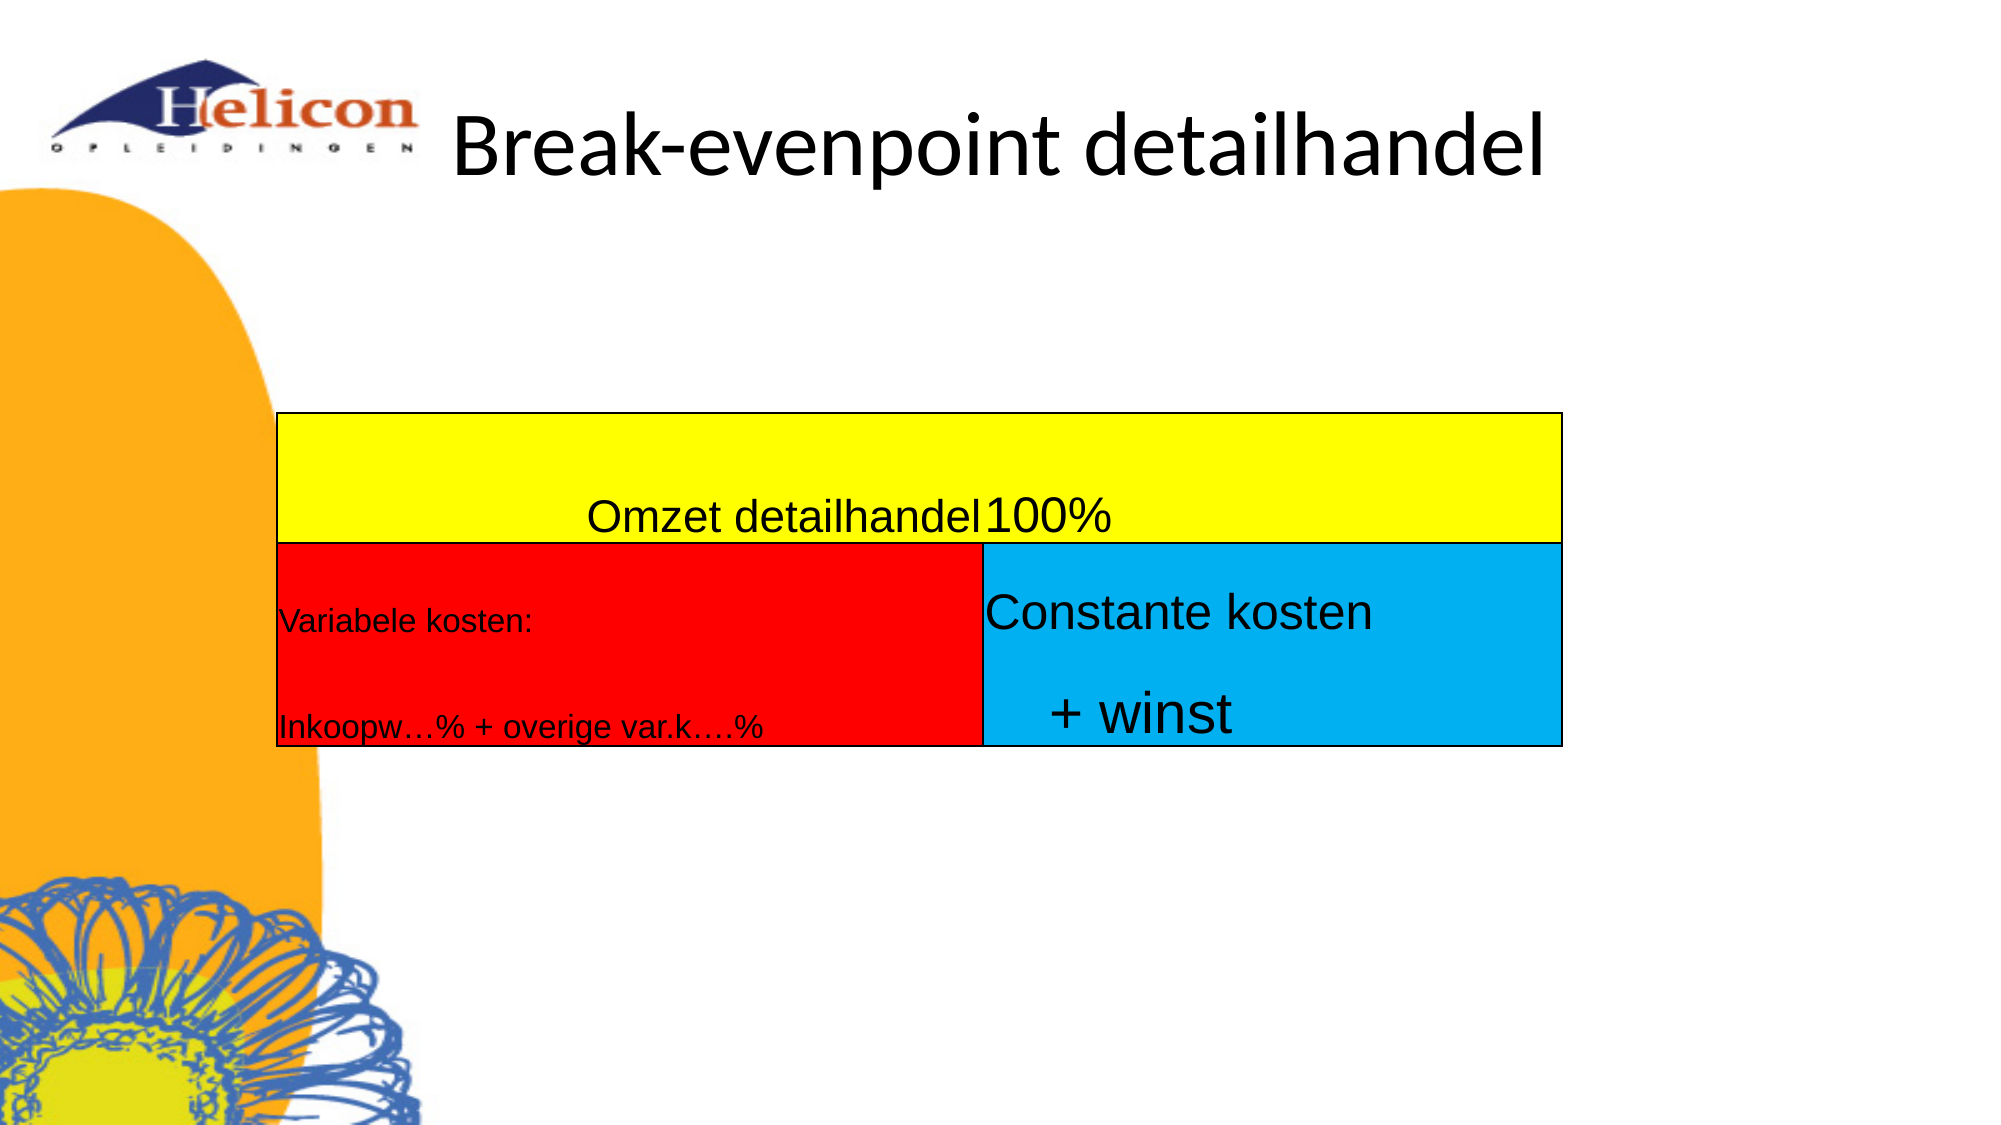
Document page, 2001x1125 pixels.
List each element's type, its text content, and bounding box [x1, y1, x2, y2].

picture [0, 0, 2001, 1125]
table_cell + winst [984, 640, 1561, 745]
table_cell Variabele kosten: [278, 544, 982, 640]
table_header Omzet detailhandel [278, 414, 983, 542]
title Break-evenpoint detailhandel [99, 45, 1900, 233]
table_cell Constante kosten [984, 544, 1561, 640]
table_cell Inkoopw…% + overige var.k….% [278, 640, 982, 745]
table_header 100% [983, 414, 1561, 542]
